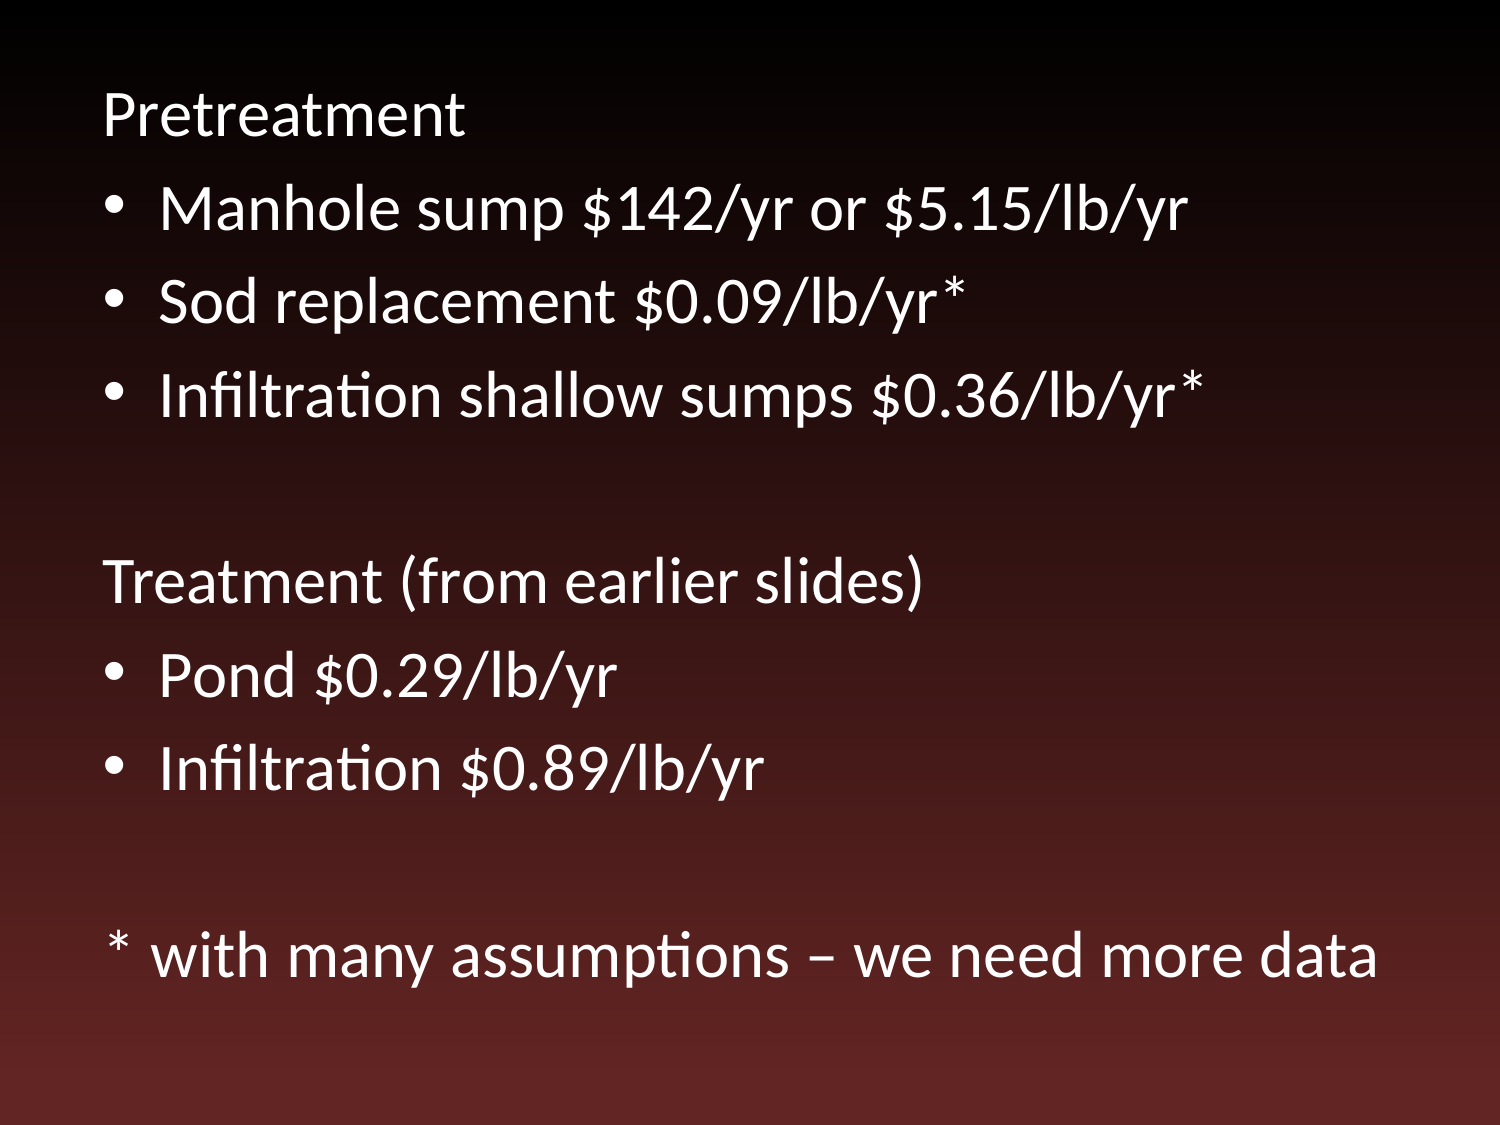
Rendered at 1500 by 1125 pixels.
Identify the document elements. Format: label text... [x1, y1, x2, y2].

list Pretreatment Manhole sump $142/yr or $5.15/lb/yr Sod replacement $0.09/lb/yr* Infiltration shallow sumps $0.36/lb/yr* Treatment (from earlier slides) Pond $0.29/lb/yr Infiltration $0.89/lb/yr * with many assumptions – we need more data [87, 62, 1438, 1030]
